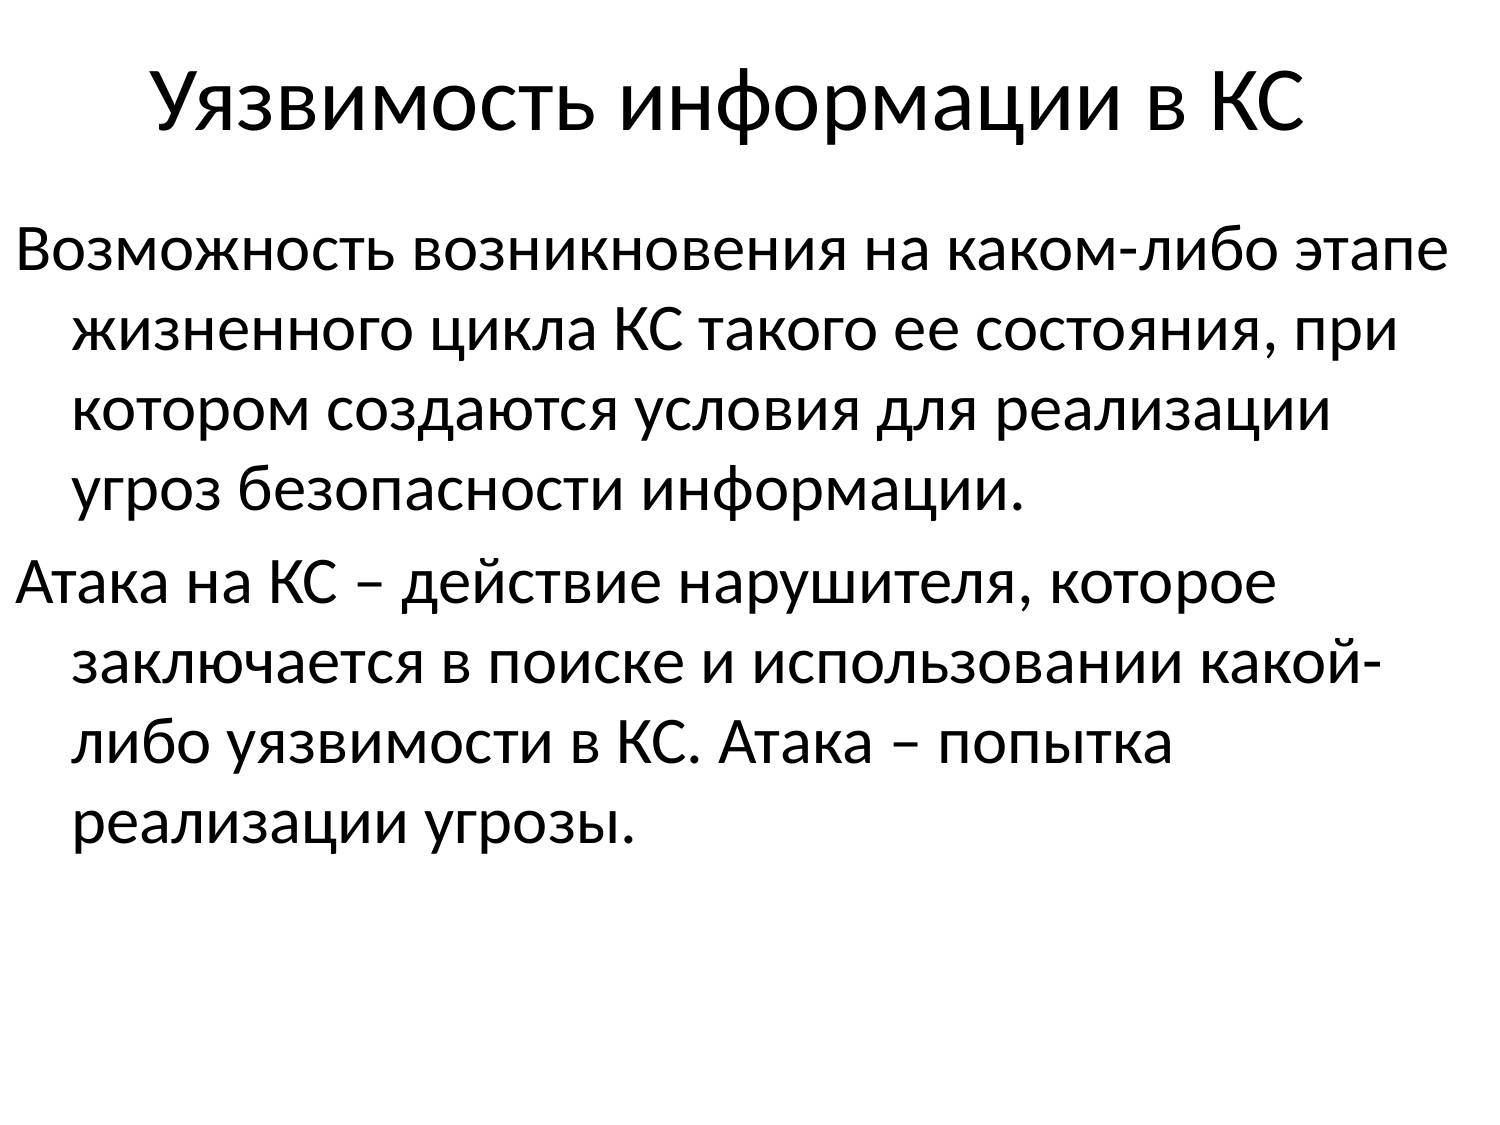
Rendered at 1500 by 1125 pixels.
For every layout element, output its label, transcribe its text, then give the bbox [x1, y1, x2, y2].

list Возможность возникновения на каком-либо этапе жизненного цикла КС такого ее состояния, при котором создаются условия для реализации угроз безопасности информации. Атака на КС – действие нарушителя, которое заключается в поиске и использовании какой-либо уязвимости в КС. Атака – попытка реализации угрозы. [0, 196, 1500, 1125]
title Уязвимость информации в КС [53, 0, 1404, 187]
